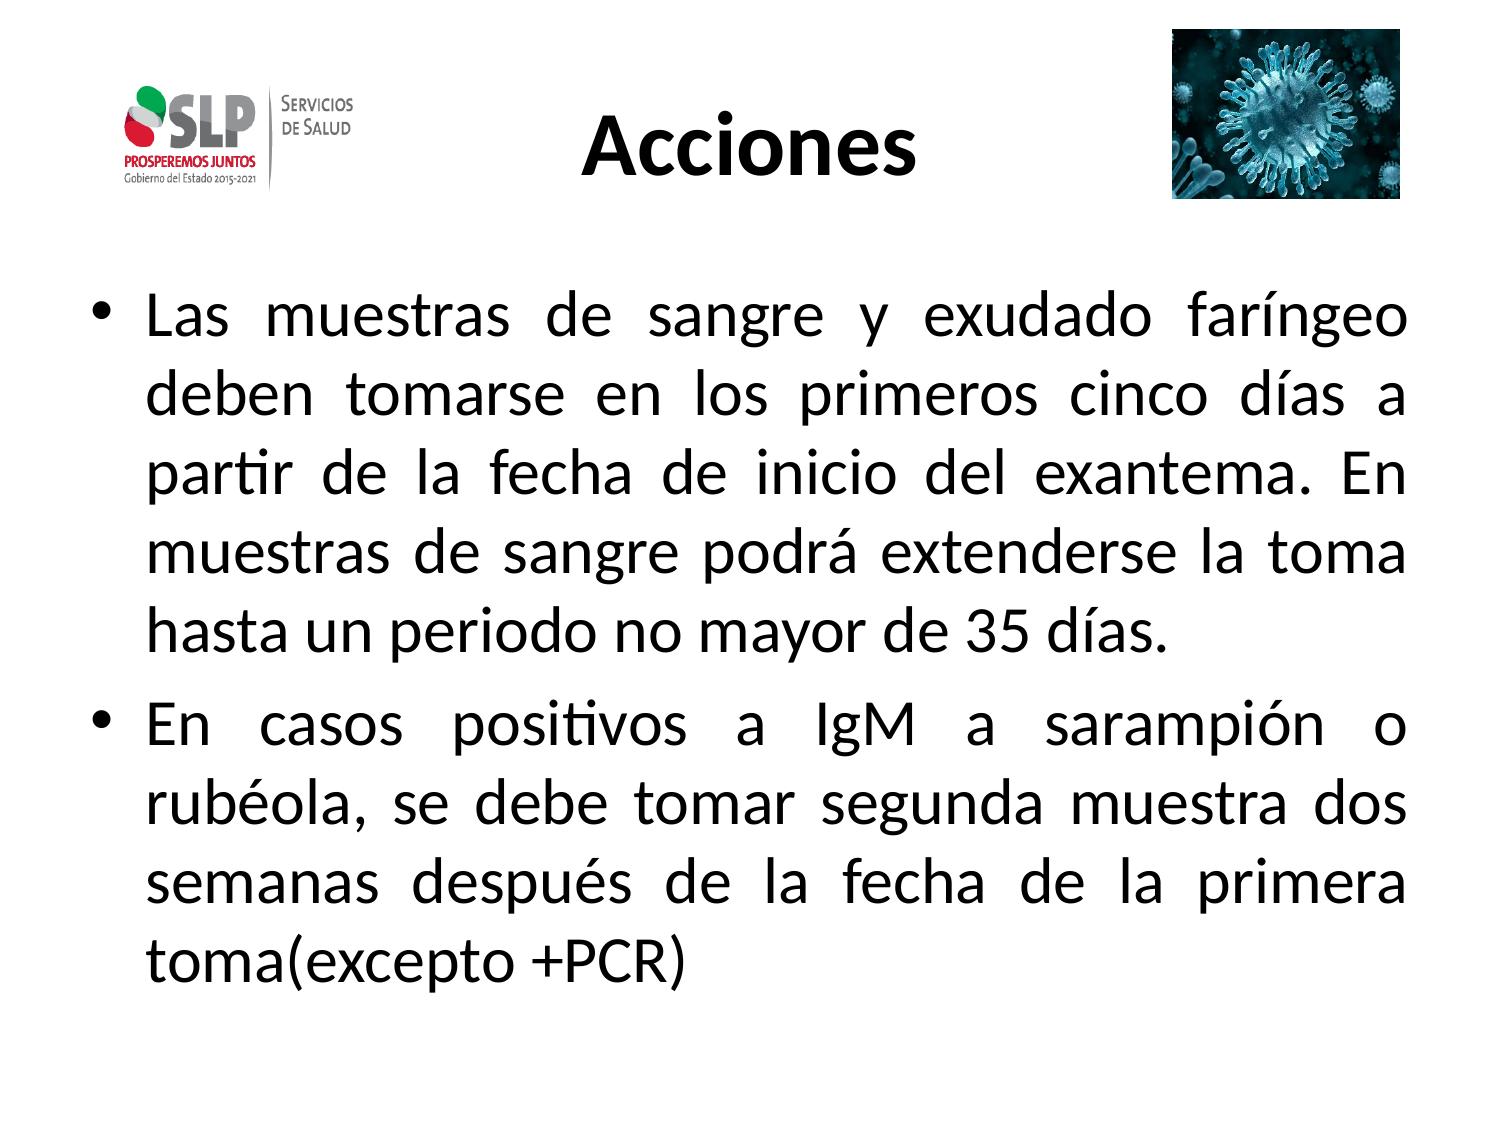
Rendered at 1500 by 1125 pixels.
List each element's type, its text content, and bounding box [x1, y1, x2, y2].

list Las muestras de sangre y exudado faríngeo deben tomarse en los primeros cinco días a partir de la fecha de inicio del exantema. En muestras de sangre podrá extenderse la toma hasta un periodo no mayor de 35 días. En casos positivos a IgM a sarampión o rubéola, se debe tomar segunda muestra dos semanas después de la fecha de la primera toma(excepto +PCR) [75, 262, 1425, 1005]
picture [88, 57, 378, 199]
title Acciones [75, 45, 1425, 233]
picture [1172, 29, 1400, 199]
